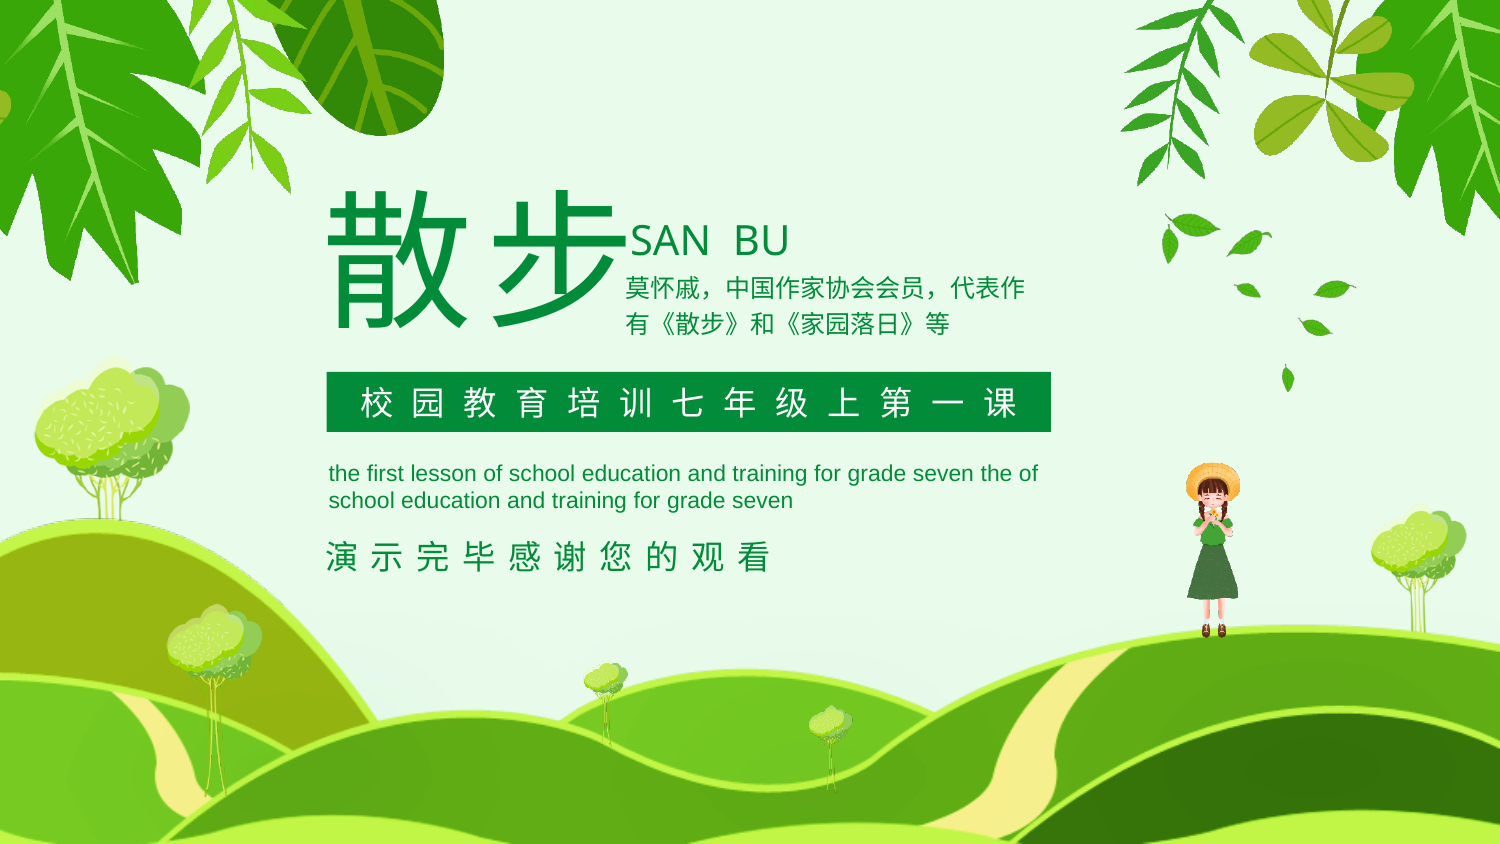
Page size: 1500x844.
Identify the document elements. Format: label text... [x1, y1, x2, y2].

text_box 校园教育培训七年级上第一课 [326, 371, 1051, 432]
picture [0, 0, 482, 301]
picture [0, 355, 1500, 844]
text_box 莫怀戚，中国作家协会会员，代表作有《散步》和《家园落日》等 [610, 258, 1063, 346]
text_box the first lesson of school education and training for grade seven the of school education and training for grade seven [313, 451, 1064, 495]
picture [1112, 0, 1500, 409]
text_box SAN BU [615, 206, 806, 258]
text_box 散步 [308, 159, 651, 355]
